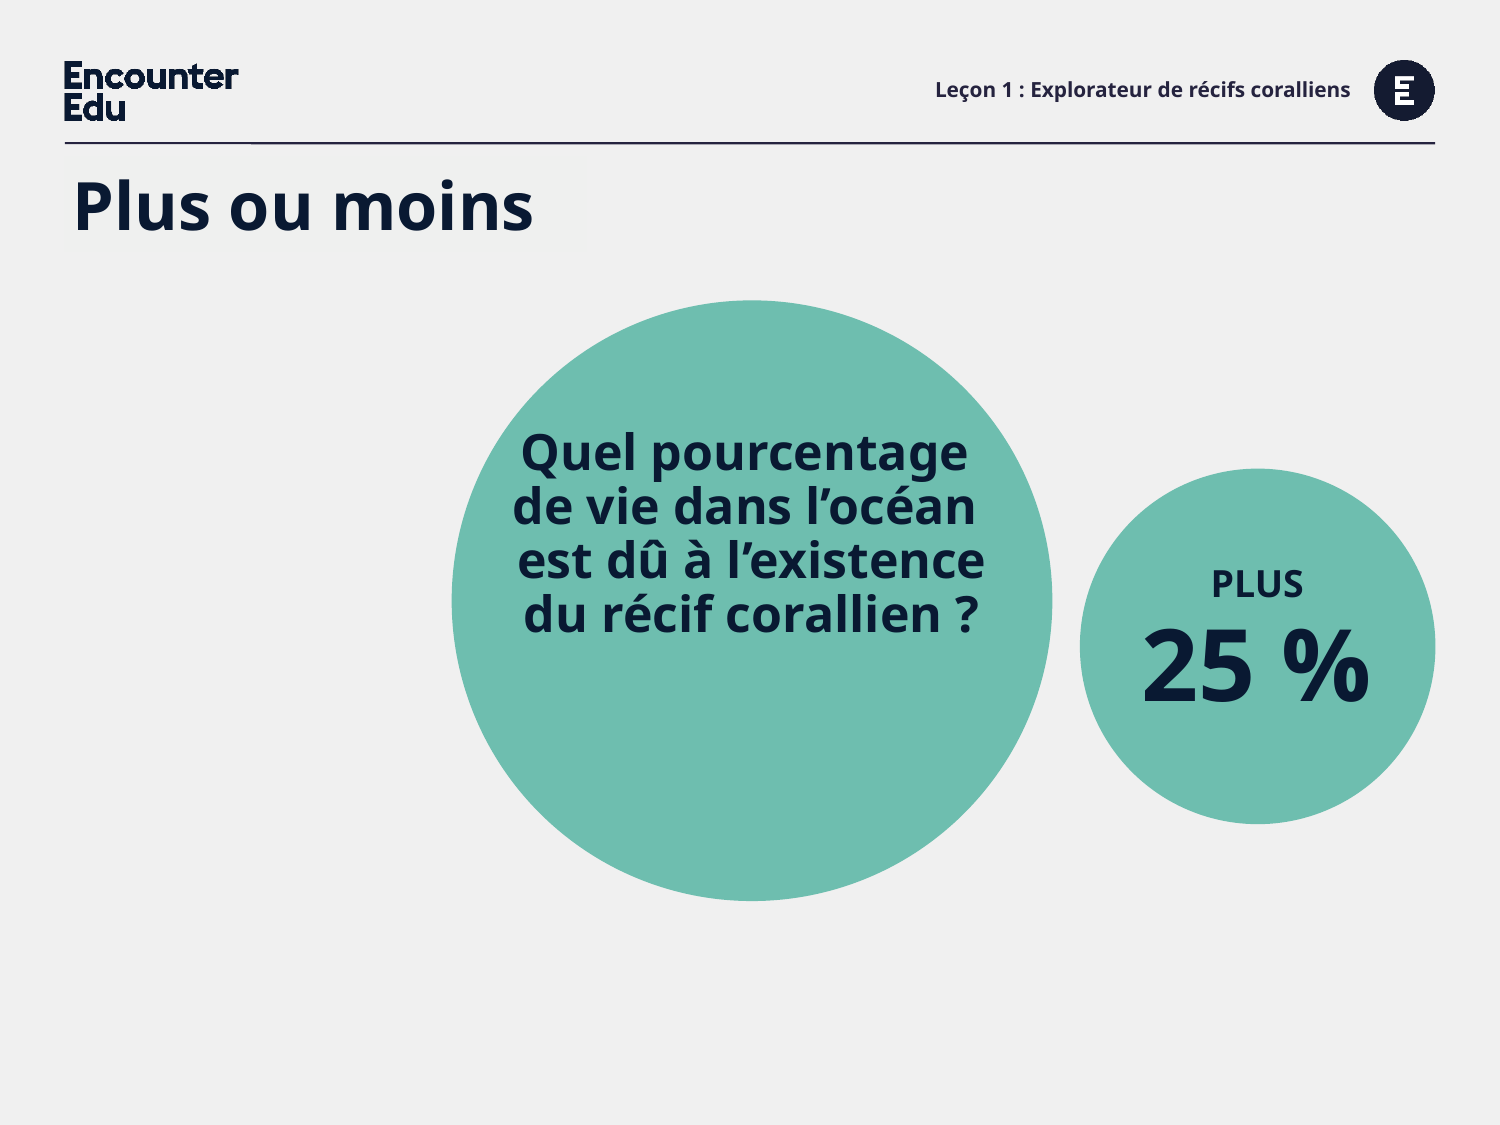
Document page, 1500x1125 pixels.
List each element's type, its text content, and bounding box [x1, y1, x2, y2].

title Leçon 1 : Explorateur de récifs coralliens [749, 67, 1359, 114]
list Quel pourcentage de vie dans l’océan est dû à l’existence du récif corallien ? [482, 419, 1021, 602]
picture [1372, 58, 1436, 122]
text_box Plus ou moins [64, 156, 587, 252]
text_box PLUS [1079, 516, 1435, 655]
list 25 % [1097, 655, 1415, 790]
picture [60, 59, 243, 122]
